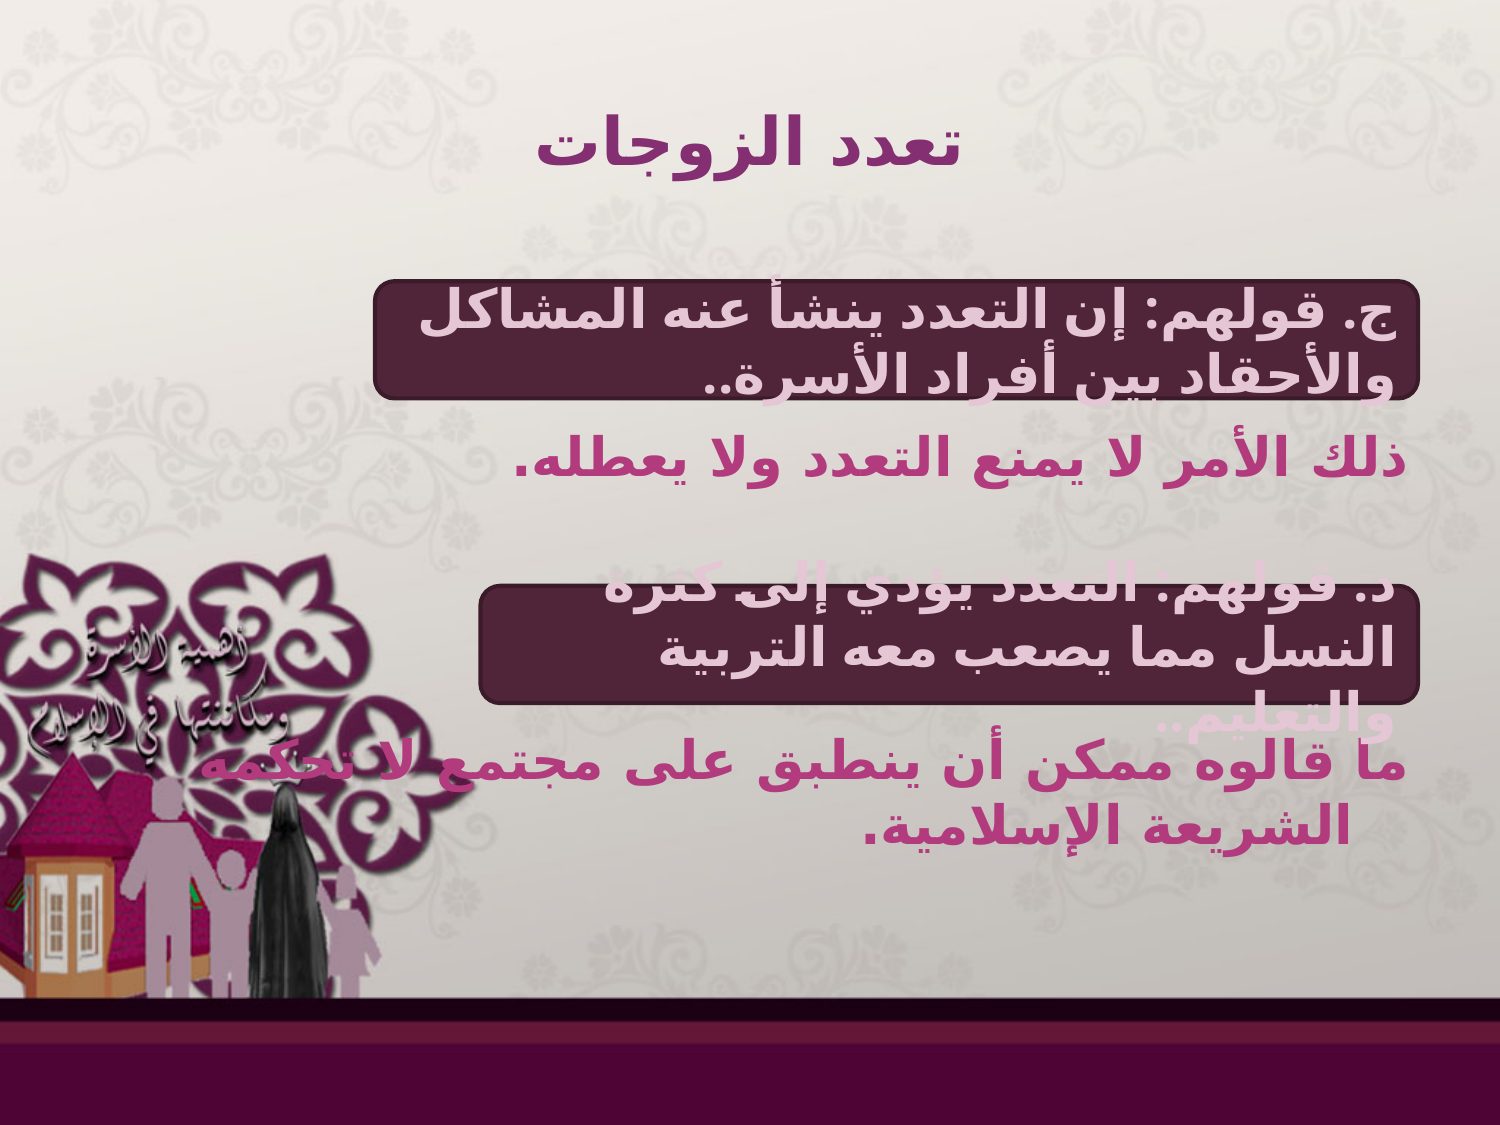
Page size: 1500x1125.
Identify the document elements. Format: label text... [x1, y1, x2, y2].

picture [0, 0, 1500, 1125]
list ذلك الأمر لا يمنع التعدد ولا يعطله. ما قالوه ممكن أن ينطبق على مجتمع لا تحكمه الشريعة الإسلامية. [74, 262, 1426, 1006]
text_box ج. قولهم: إن التعدد ينشأ عنه المشاكل والأحقاد بين أفراد الأسرة.. [372, 279, 1421, 401]
title تعدد الزوجات [74, 44, 1426, 233]
text_box د. قولهم: التعدد يؤدي إلى كثرة النسل مما يصعب معه التربية والتعليم.. [478, 583, 1421, 706]
